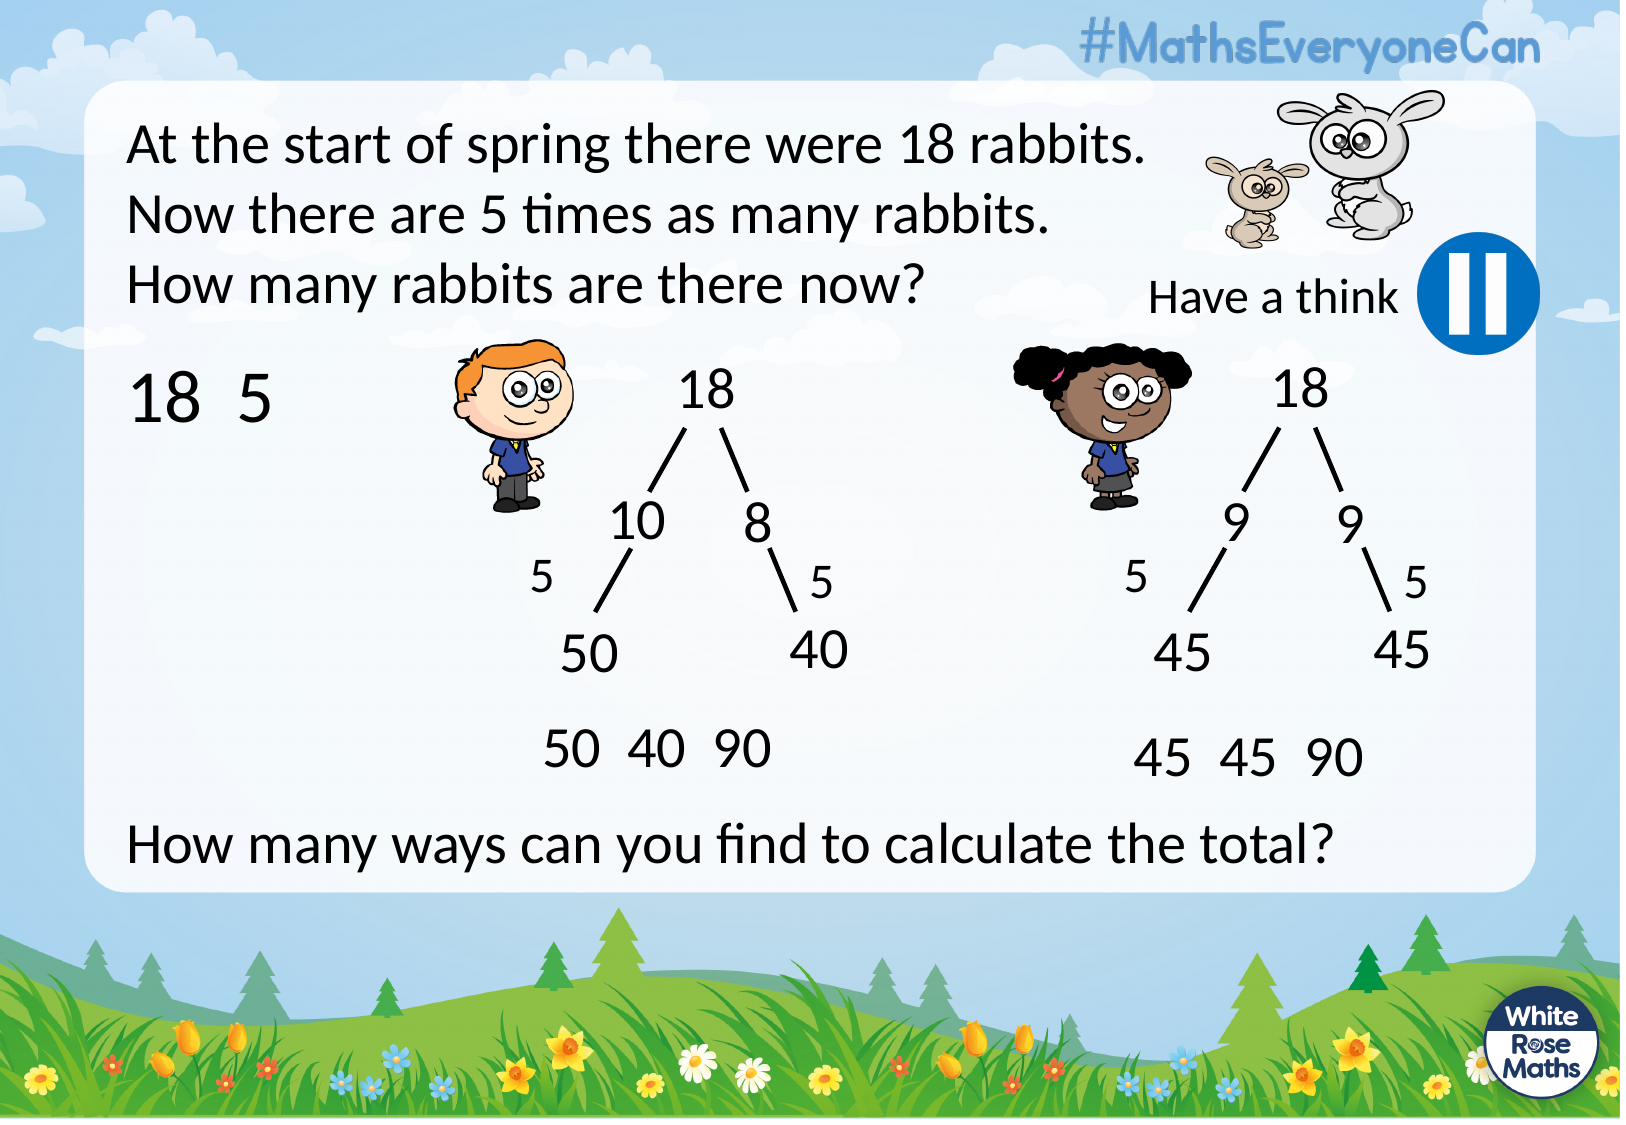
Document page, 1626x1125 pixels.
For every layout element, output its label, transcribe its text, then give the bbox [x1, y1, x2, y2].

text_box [1243, 427, 1280, 492]
text_box 40 [774, 603, 901, 688]
text_box 45 [1138, 605, 1265, 691]
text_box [721, 428, 748, 492]
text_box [769, 548, 796, 612]
text_box Have a think [1133, 255, 1417, 331]
text_box 50 [544, 606, 671, 692]
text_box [1363, 547, 1390, 612]
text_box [595, 548, 631, 613]
text_box 9 [1321, 478, 1447, 563]
text_box 9 [1206, 475, 1321, 561]
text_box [1315, 427, 1342, 492]
text_box 18 [1255, 342, 1382, 427]
text_box At the start of spring there were 18 rabbits. Now there are 5 times as many rabbits. How many rabbits are there now? How many ways can you find to calculate the total? [111, 97, 1483, 883]
text_box 10 [605, 473, 718, 559]
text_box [1189, 547, 1226, 612]
text_box 8 [729, 476, 855, 562]
text_box 45 [1358, 602, 1484, 688]
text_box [649, 428, 686, 492]
picture [0, 0, 1626, 1125]
text_box 18 [661, 342, 788, 428]
